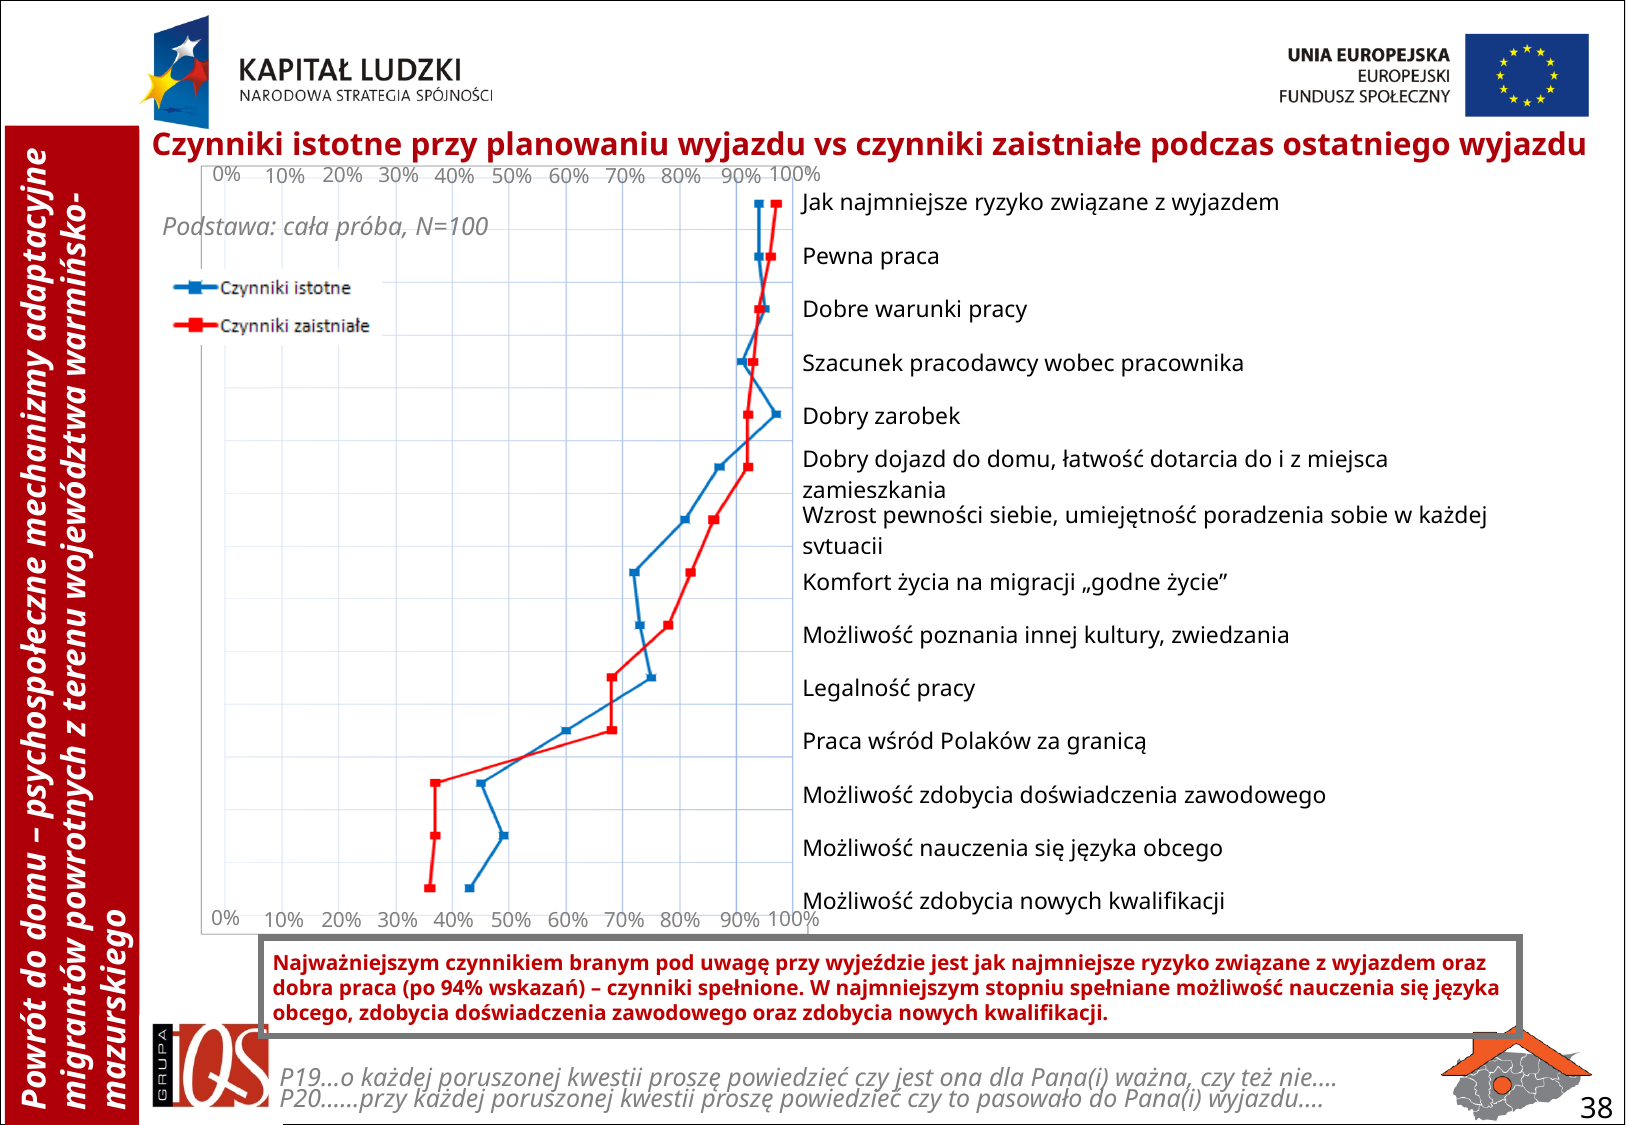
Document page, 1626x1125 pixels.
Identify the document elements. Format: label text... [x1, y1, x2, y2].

table_header Jak najmniejsze ryzyko związane z wyjazdem [801, 172, 1516, 229]
text_box P19…o każdej poruszonej kwestii proszę powiedzieć czy jest ona dla Pana(i) ważna, czy też nie…. P20……przy każdej poruszonej kwestii proszę powiedzieć czy to pasowało do Pana(i) wyjazdu…. [273, 1070, 1446, 1113]
table_cell Możliwość zdobycia doświadczenia zawodowego [895, 767, 1516, 820]
table_cell Dobre warunki pracy [895, 282, 1516, 335]
picture [1250, 7, 1617, 124]
picture [139, 1015, 283, 1125]
table_cell Dobry dojazd do domu, łatwość dotarcia do i z miejsca zamieszkania [895, 441, 1516, 498]
slide_number 38 [1249, 1082, 1625, 1125]
table_cell Legalność pracy [895, 660, 1516, 714]
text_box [184, 159, 853, 190]
table_cell Możliwość poznania innej kultury, zwiedzania [895, 607, 1516, 660]
picture [139, 15, 492, 129]
picture [1438, 1023, 1594, 1082]
table_cell Komfort życia na migracji „godne życie” [895, 554, 1516, 607]
table_cell Możliwość zdobycia nowych kwalifikacji [801, 873, 1516, 926]
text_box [183, 904, 852, 934]
text_box Czynniki istotne przy planowaniu wyjazdu vs czynniki zaistniałe podczas ostatniego wyjazdu [145, 124, 1620, 162]
table_cell Wzrost pewności siebie, umiejętność poradzenia sobie w każdej sytuacji [895, 498, 1516, 554]
picture [119, 190, 889, 904]
text_box Najważniejszym czynnikiem branym pod uwagę przy wyjeździe jest jak najmniejsze ryzyko związane z wyjazdem oraz dobra praca (po 94% wskazań) – czynniki spełnione. W najmniejszym stopniu spełniane możliwość nauczenia się języka obcego, zdobycia doświadczenia zawodowego oraz zdobycia nowych kwalifikacji. [260, 937, 1520, 1037]
table_cell Praca wśród Polaków za granicą [895, 714, 1516, 767]
table_cell Pewna praca [801, 229, 1516, 282]
text_box Podstawa: cała próba, N=100 [156, 210, 579, 241]
table_cell Dobry zarobek [895, 388, 1516, 441]
table_cell Szacunek pracodawcy wobec pracownika [895, 335, 1516, 388]
table_cell Możliwość nauczenia się języka obcego [801, 820, 1516, 873]
